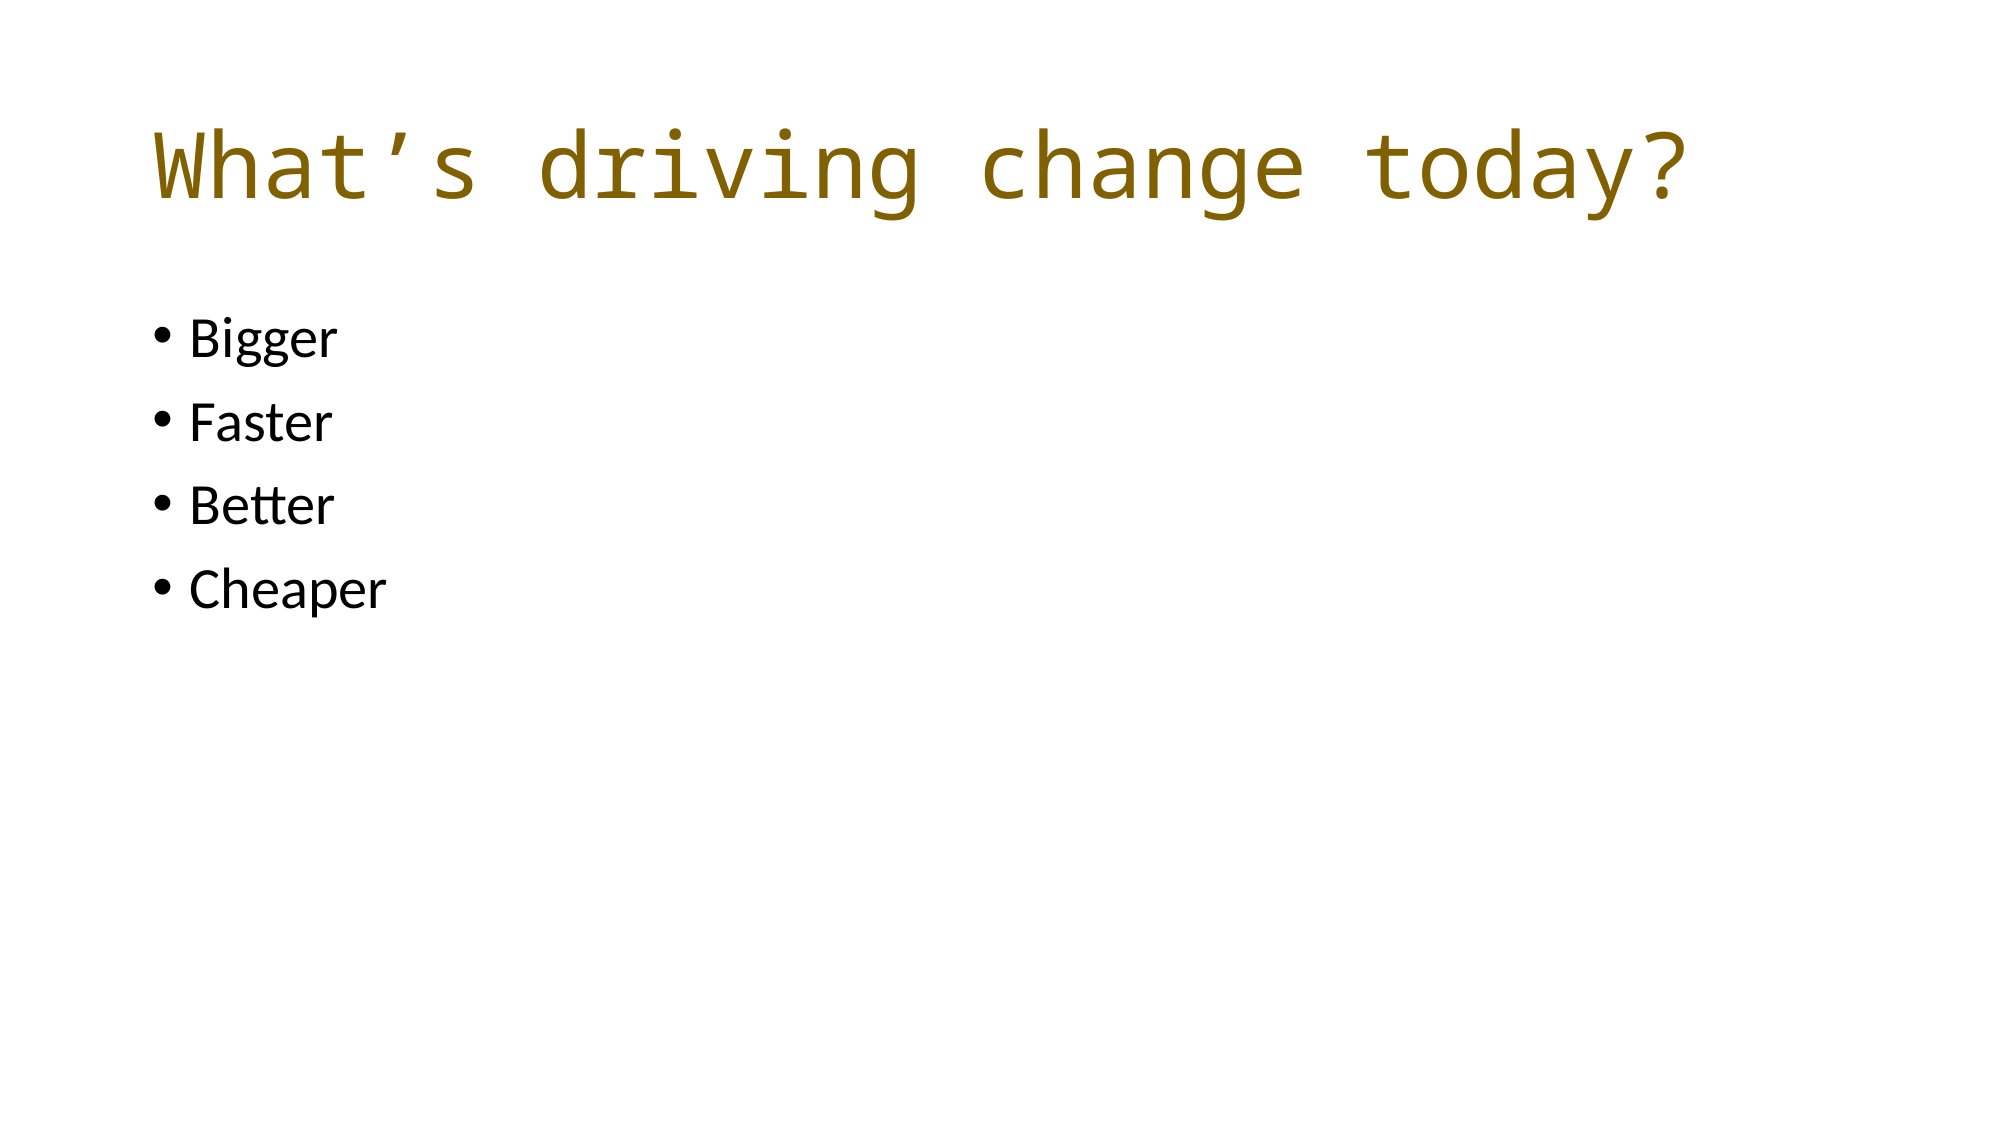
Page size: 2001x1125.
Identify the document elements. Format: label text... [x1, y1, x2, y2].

title What’s driving change today? [137, 59, 1863, 278]
list Bigger Faster Better Cheaper [137, 299, 1863, 1014]
